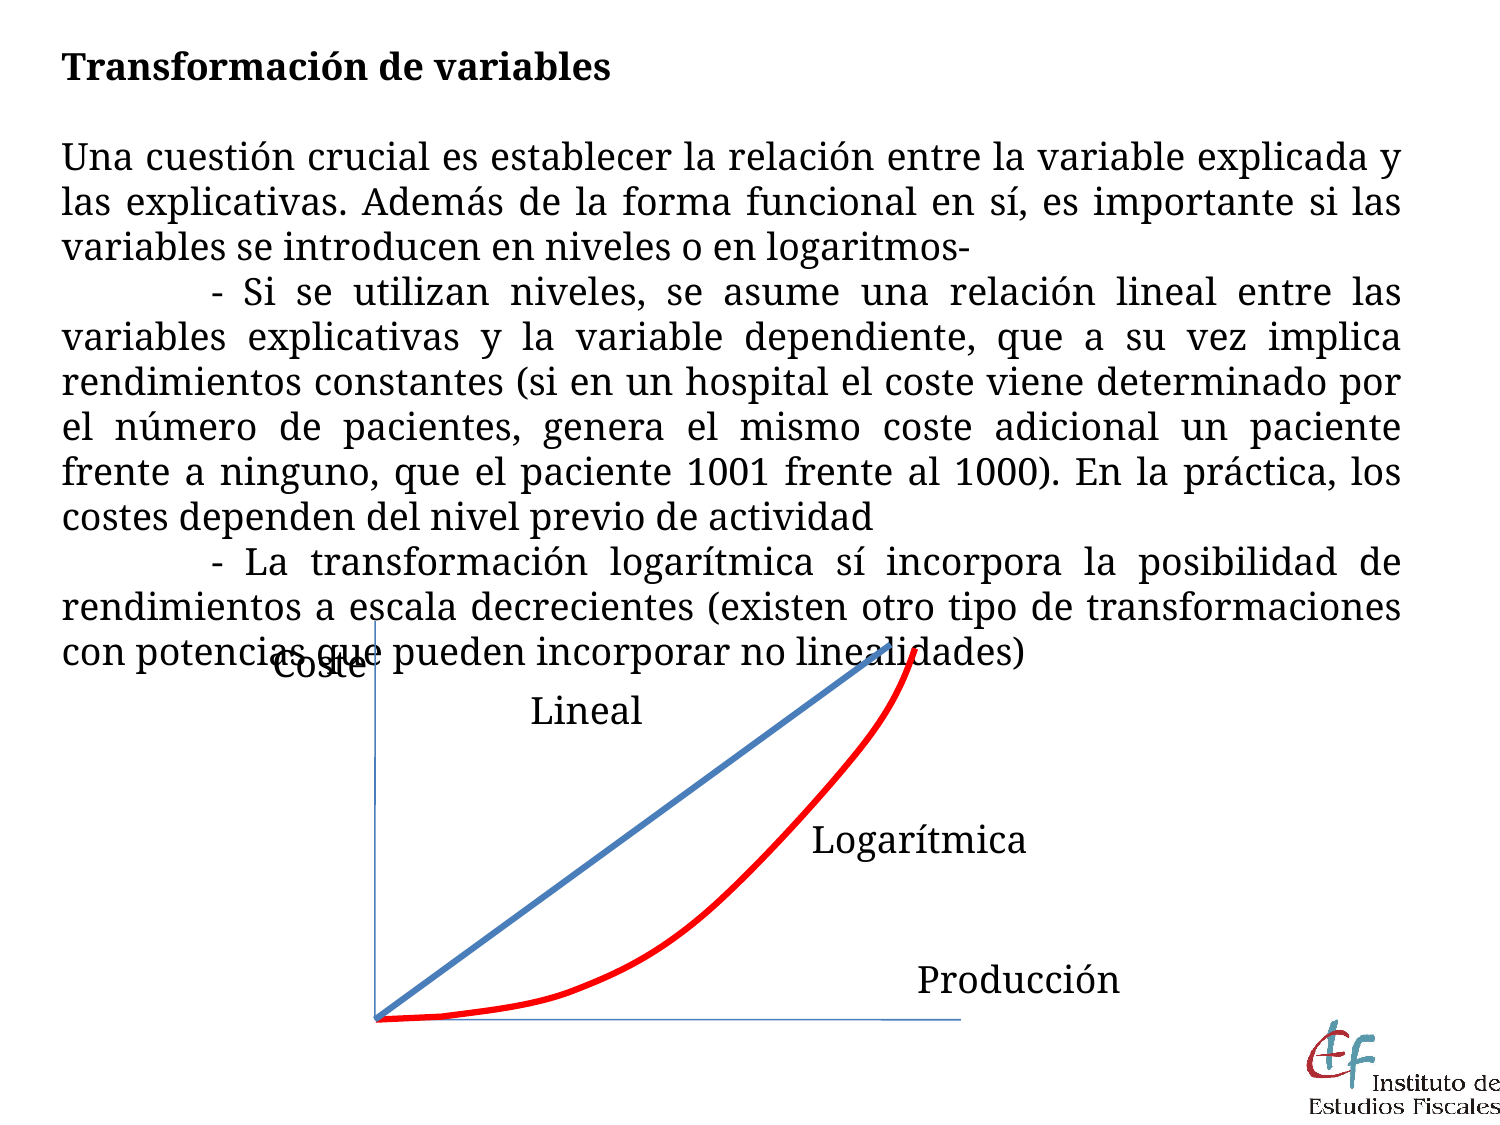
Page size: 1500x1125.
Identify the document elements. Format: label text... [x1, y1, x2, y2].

picture [1306, 1019, 1500, 1114]
text_box Logarítmica [894, 808, 1043, 869]
text_box Coste [257, 632, 493, 693]
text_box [374, 644, 891, 1020]
text_box [894, 648, 916, 700]
text_box Producción [902, 949, 1161, 1009]
text_box Transformación de variables Una cuestión crucial es establecer la relación entre la variable explicada y las explicativas. Además de la forma funcional en sí, es importante si las variables se introducen en niveles o en logaritmos- - Si se utilizan niveles, se asume una relación lineal entre las variables explicativas y la variable dependiente, que a su vez implica rendimientos constantes (si en un hospital el coste viene determinado por el número de pacientes, genera el mismo coste adicional un paciente frente a ninguno, que el paciente 1001 frente al 1000). En la práctica, los costes dependen del nivel previo de actividad - La transformación logarítmica sí incorpora la posibilidad de rendimientos a escala decrecientes (existen otro tipo de transformaciones con potencias que pueden incorporar no linealidades) [46, 35, 1418, 725]
